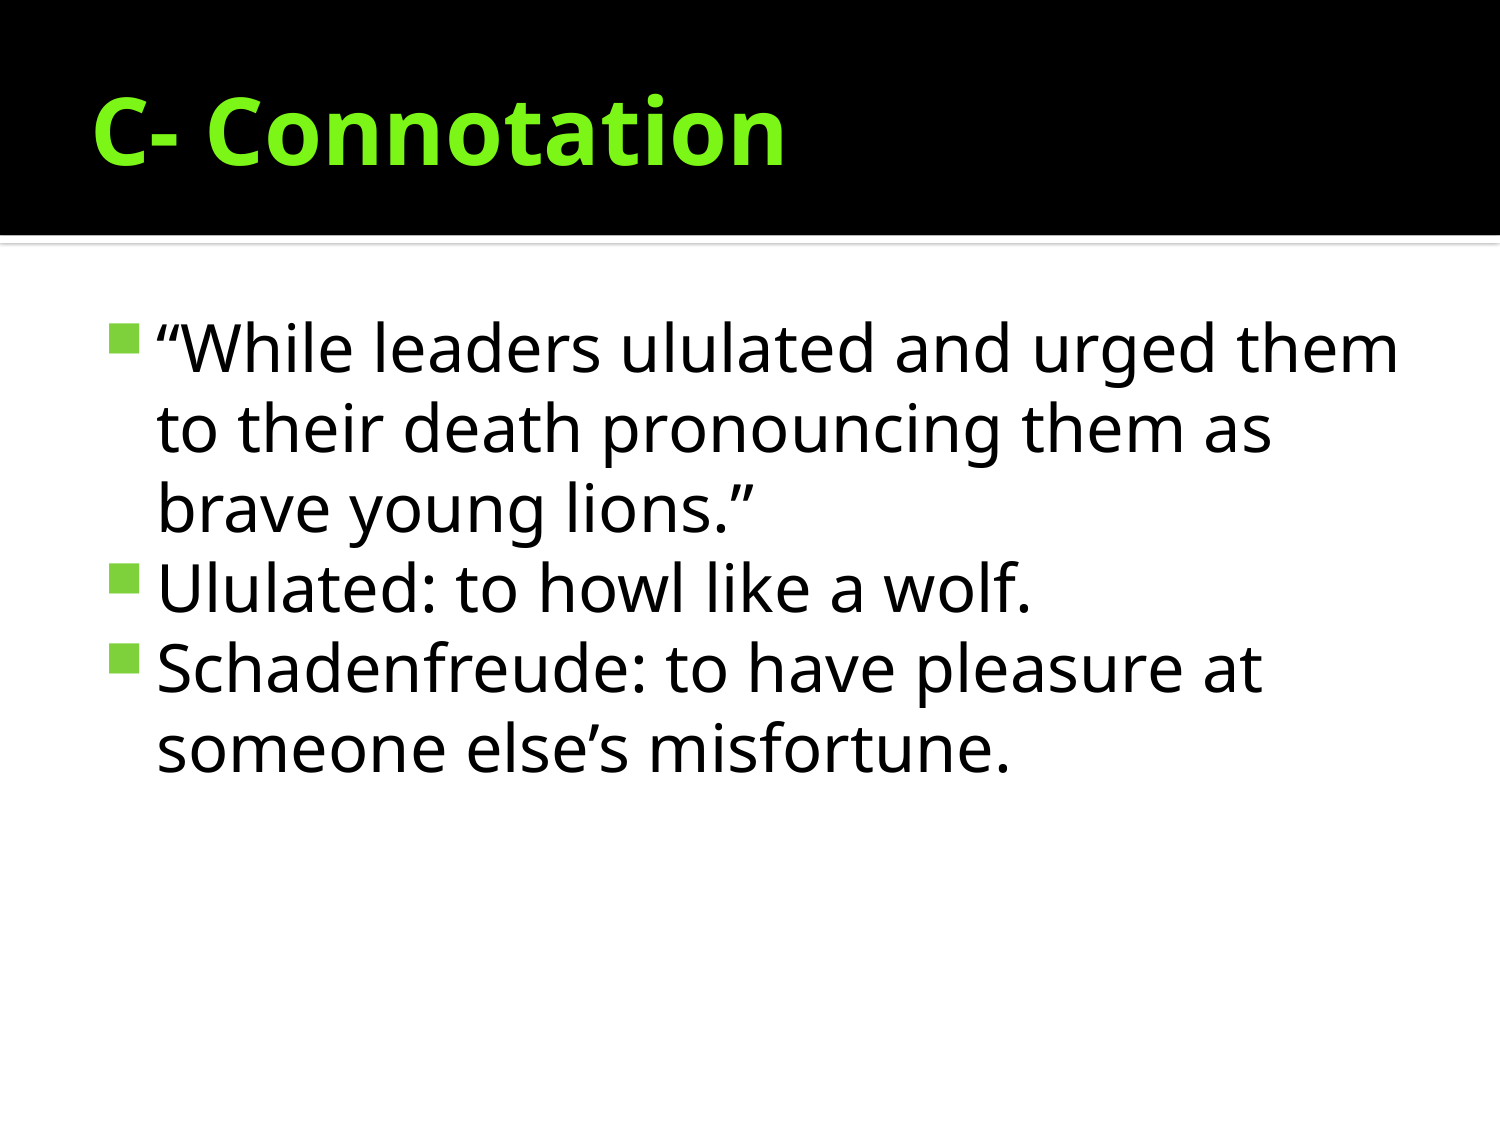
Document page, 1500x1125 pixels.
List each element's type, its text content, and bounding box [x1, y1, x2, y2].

list “While leaders ululated and urged them to their death pronouncing them as brave young lions.” Ululated: to howl like a wolf. Schadenfreude: to have pleasure at someone else’s misfortune. [75, 291, 1425, 1050]
title C- Connotation [75, 25, 1425, 231]
